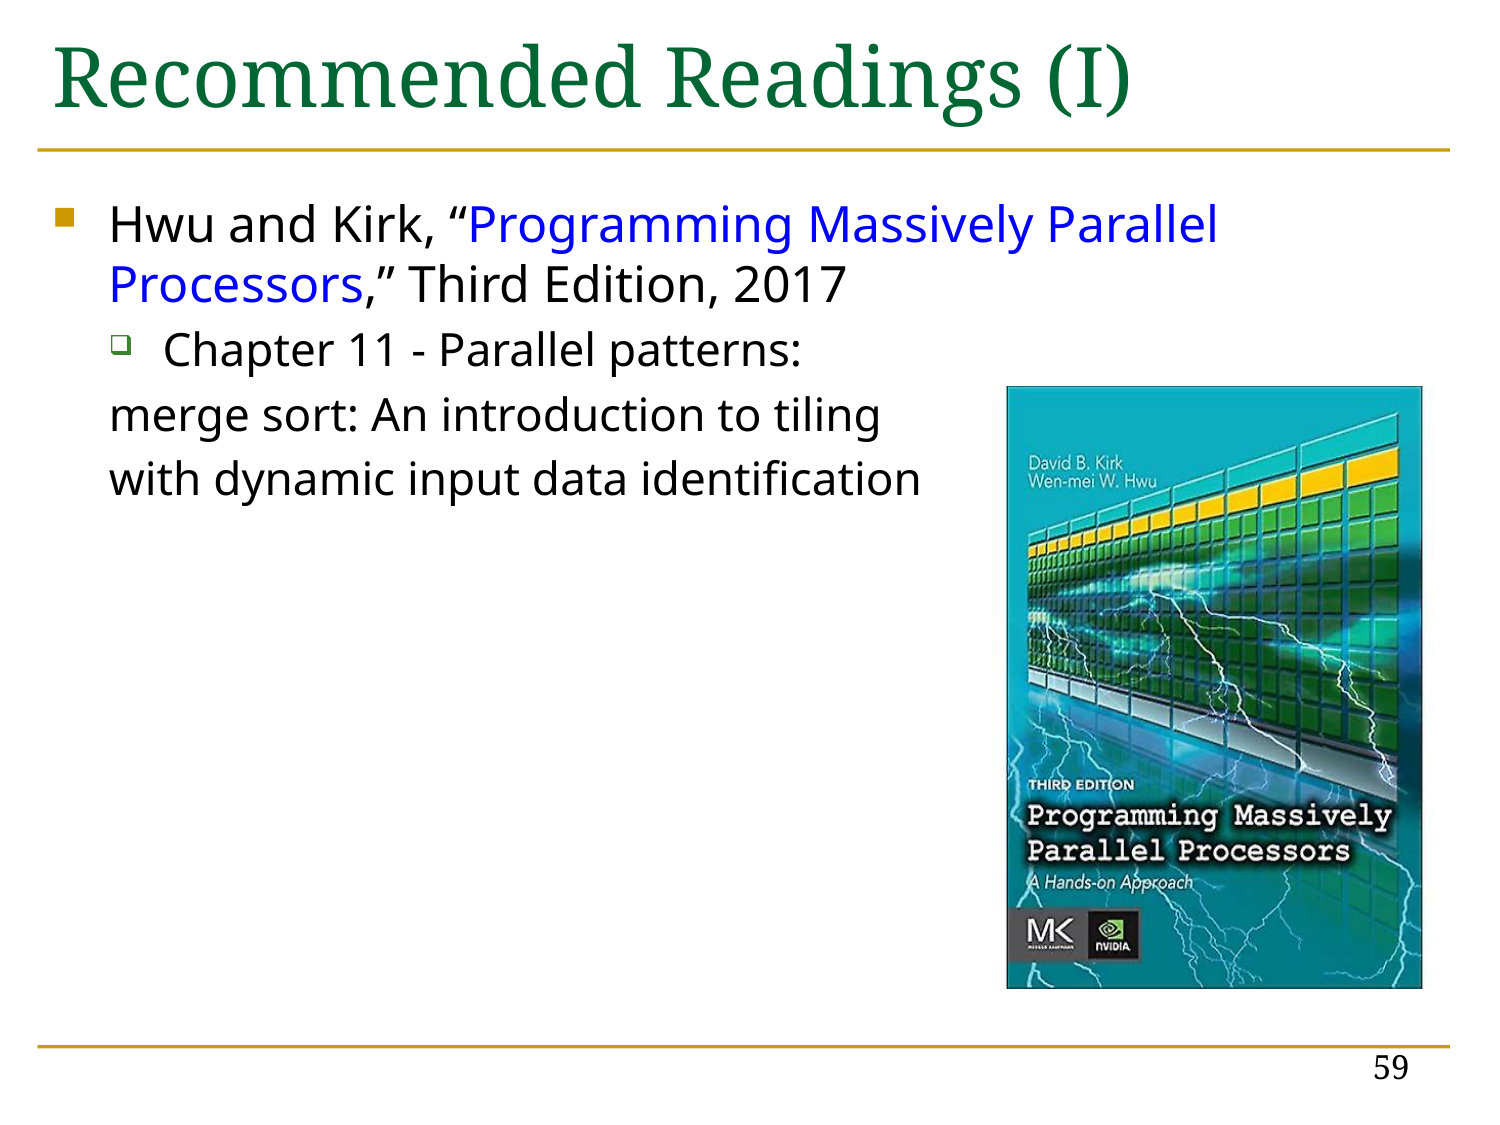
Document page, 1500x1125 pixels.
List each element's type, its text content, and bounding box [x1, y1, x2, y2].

slide_number 59 [1074, 1023, 1426, 1100]
picture [959, 386, 1471, 989]
list Hwu and Kirk, “Programming Massively Parallel Processors,” Third Edition, 2017 Chapter 11 - Parallel patterns: merge sort: An introduction to tiling with dynamic input data identification [37, 184, 1471, 1048]
title Recommended Readings (I) [37, 0, 1451, 150]
